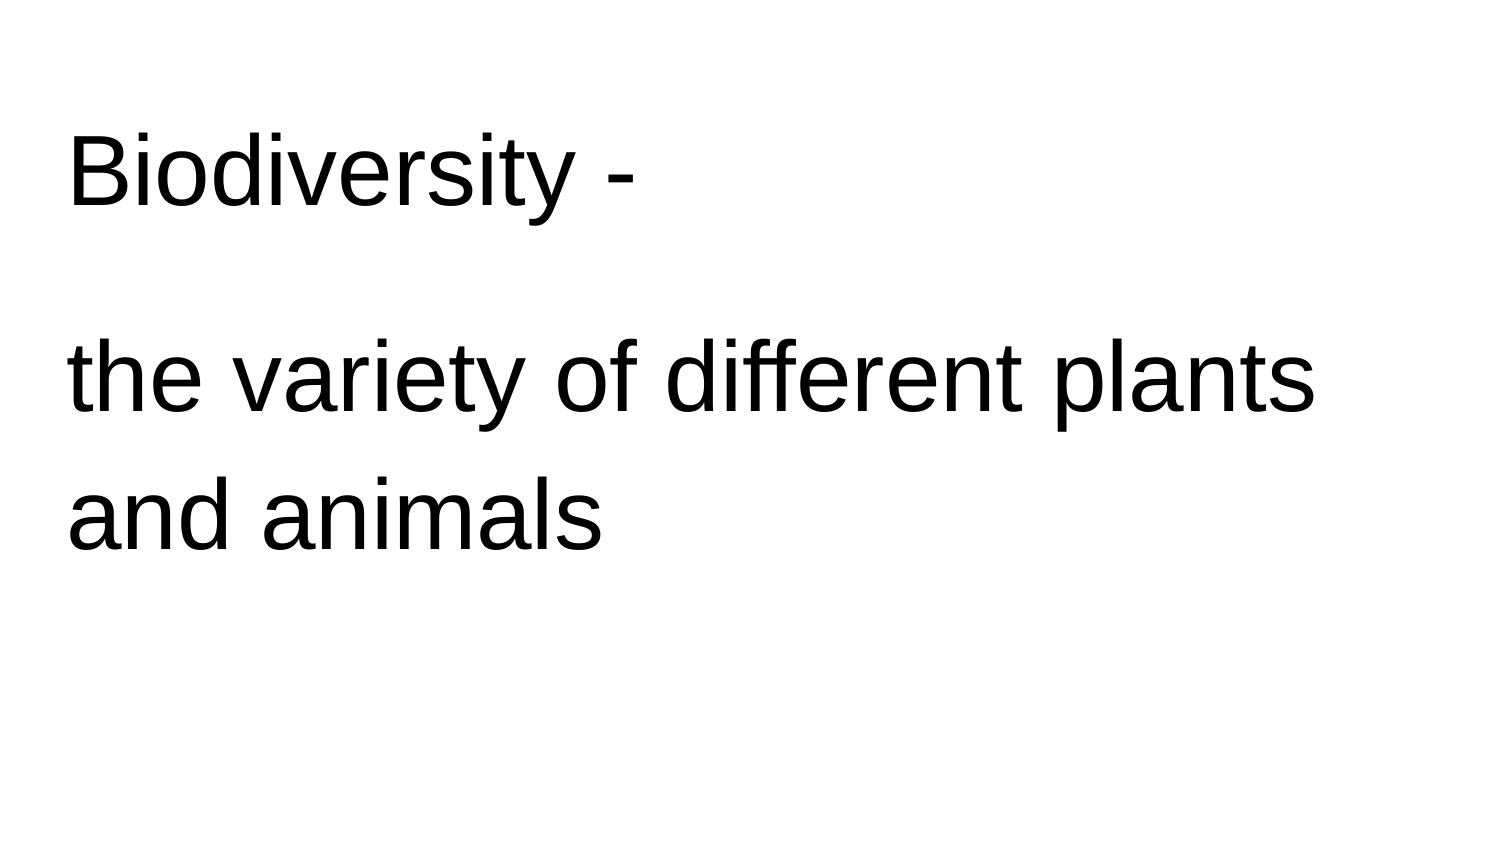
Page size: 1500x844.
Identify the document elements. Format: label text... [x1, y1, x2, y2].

title Biodiversity - [51, 72, 1449, 167]
list the variety of different plants and animals [51, 189, 1449, 750]
